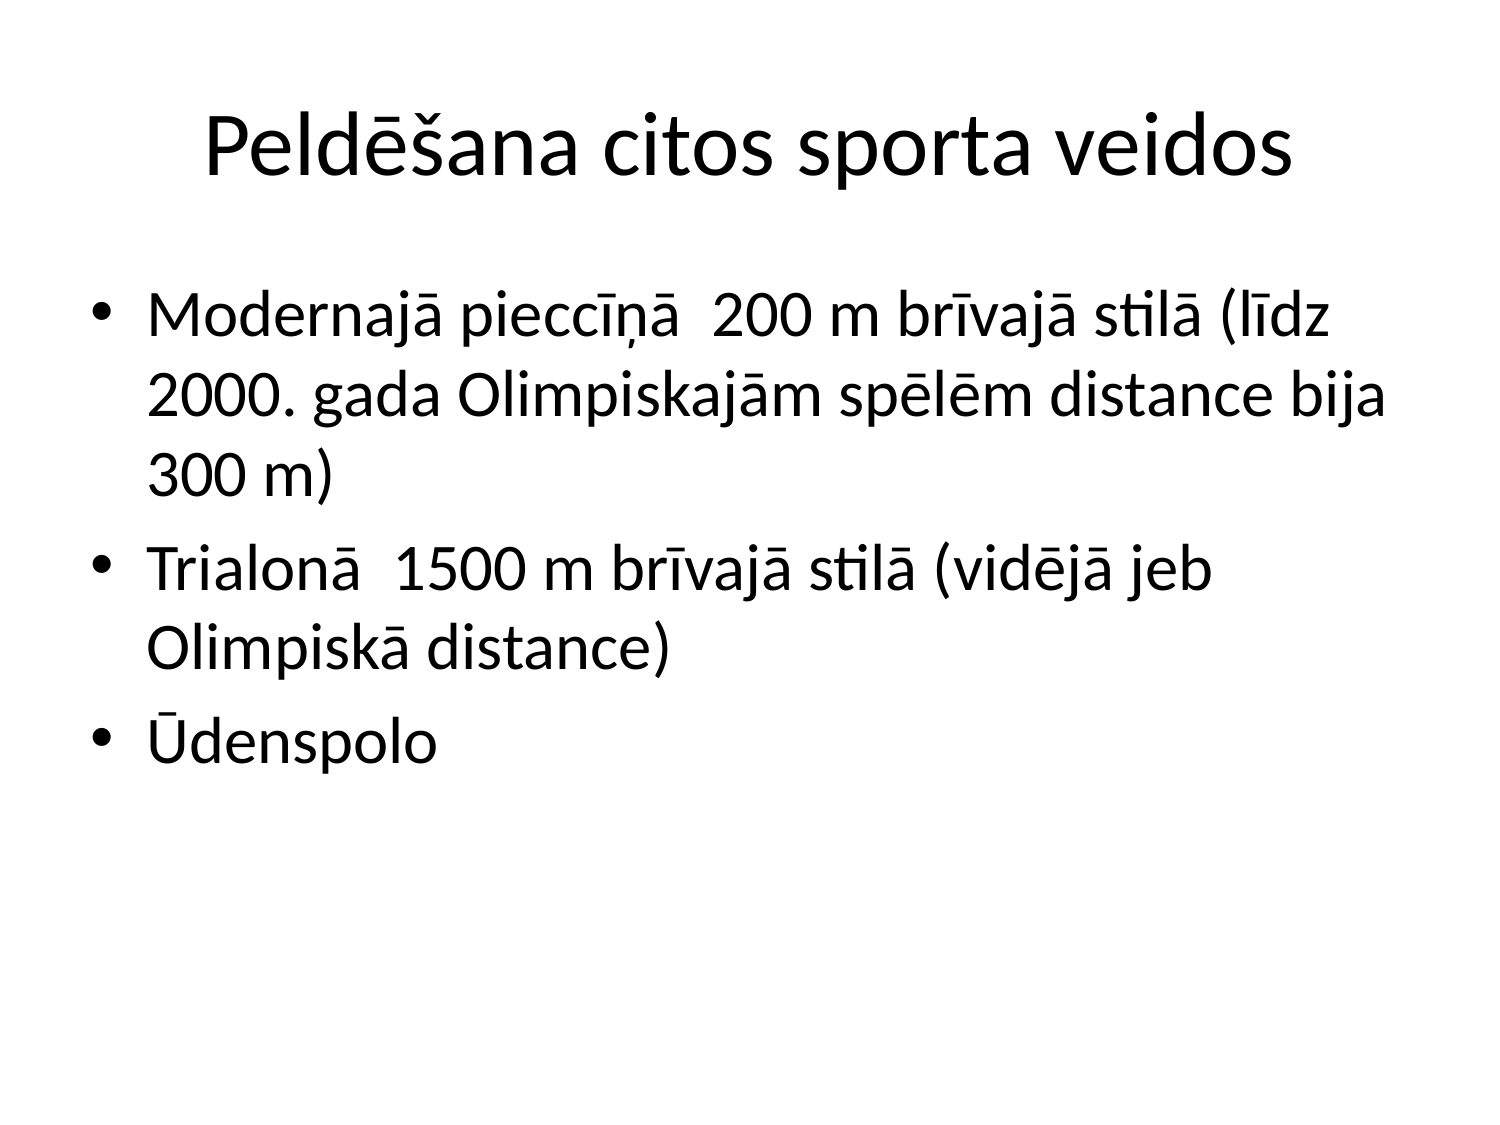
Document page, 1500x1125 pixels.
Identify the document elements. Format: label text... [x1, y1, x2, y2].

list Modernajā pieccīņā 200 m brīvajā stilā (līdz 2000. gada Olimpiskajām spēlēm distance bija 300 m) Trialonā 1500 m brīvajā stilā (vidējā jeb Olimpiskā distance) Ūdenspolo [75, 262, 1425, 1005]
title Peldēšana citos sporta veidos [75, 45, 1425, 233]
